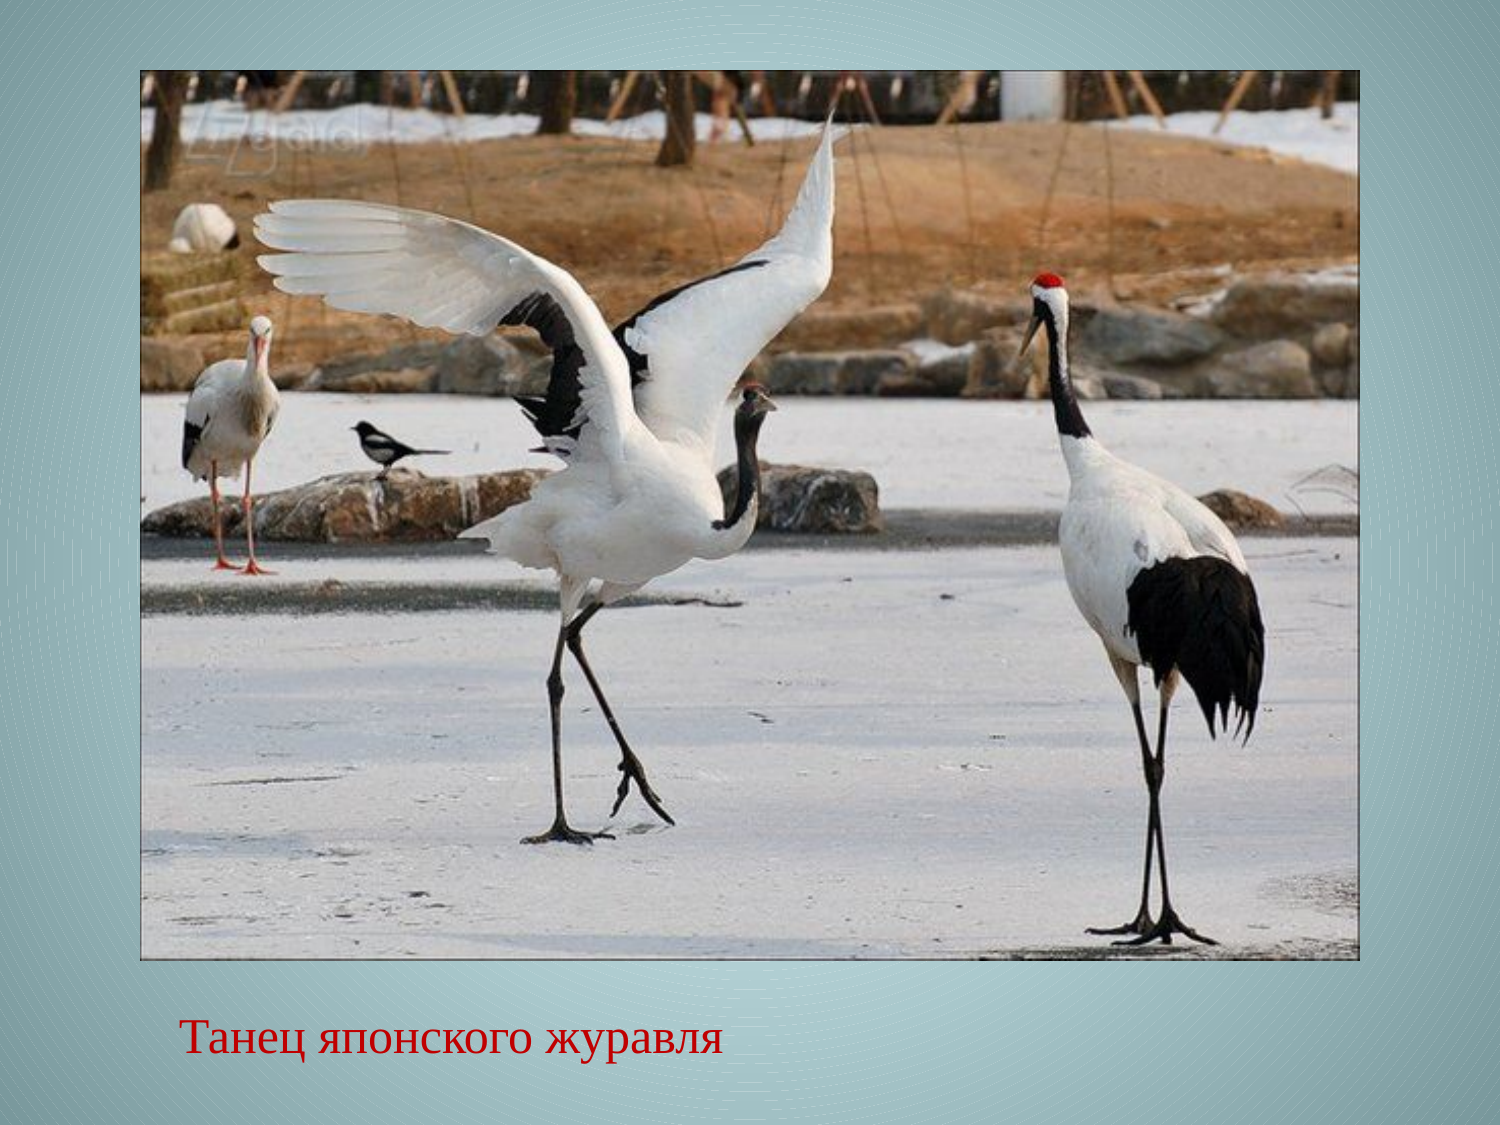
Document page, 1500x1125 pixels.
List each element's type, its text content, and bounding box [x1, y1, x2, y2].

picture [140, 70, 1360, 962]
text_box Танец японского журавля [164, 996, 832, 1071]
